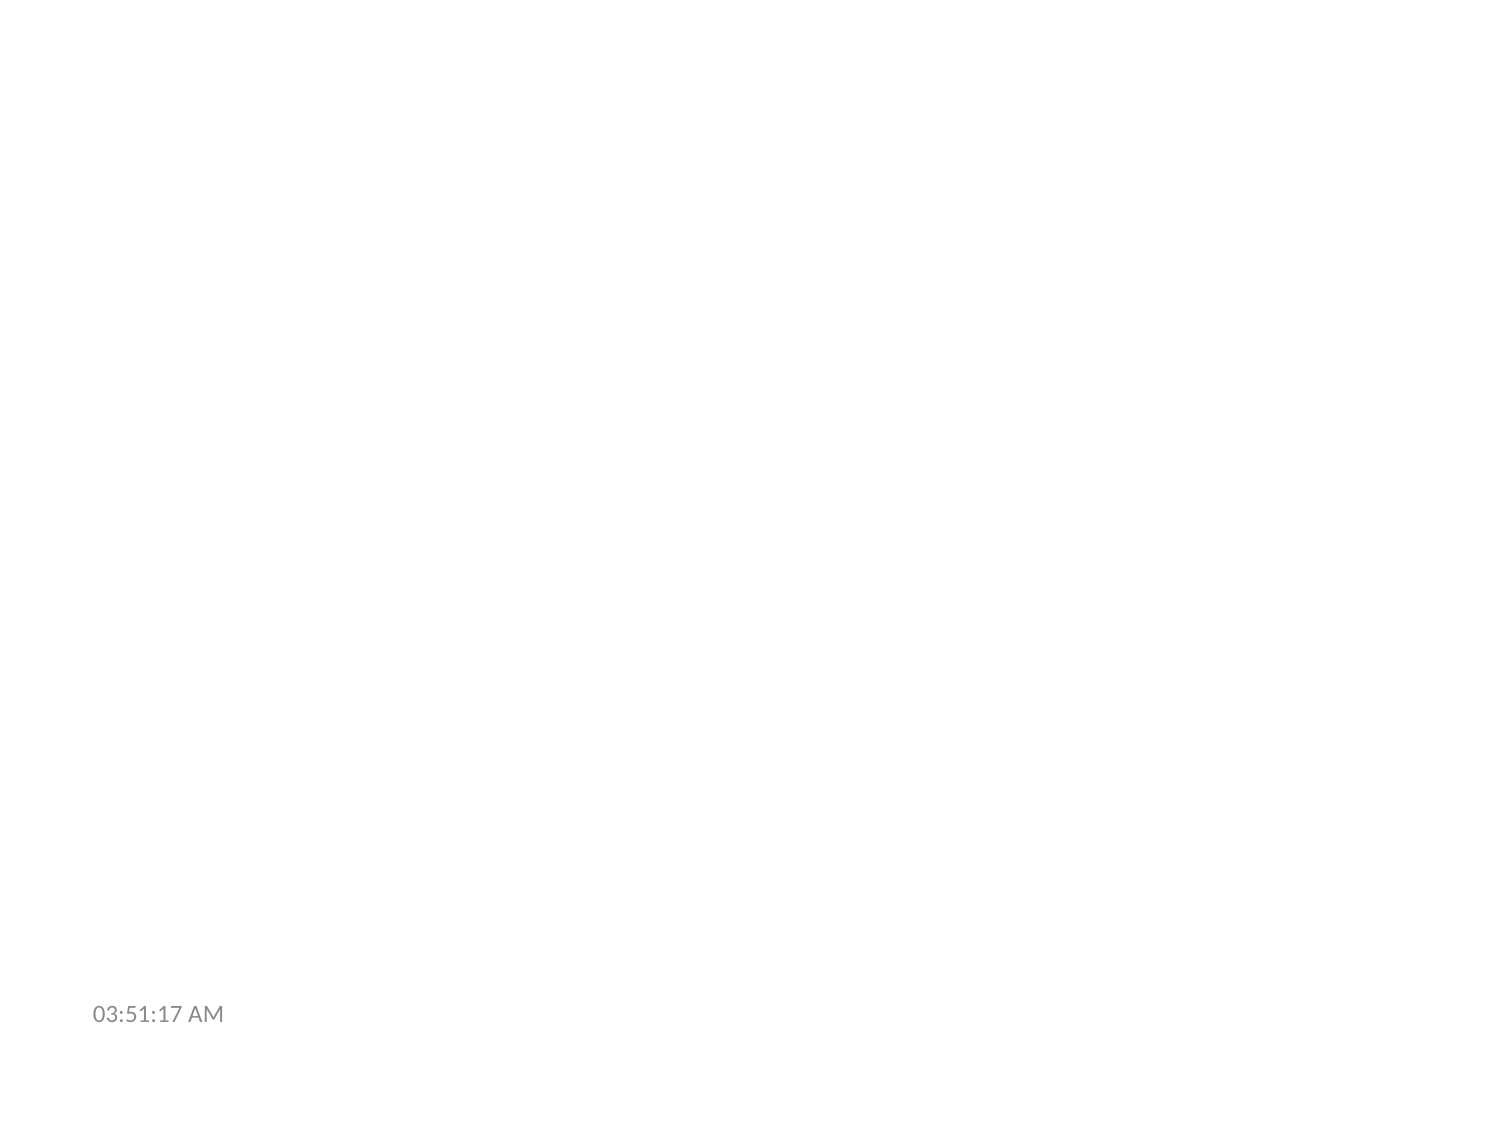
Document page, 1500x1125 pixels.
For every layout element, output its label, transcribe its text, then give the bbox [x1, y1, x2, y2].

text_box 3:35:09 PM [77, 982, 428, 1043]
